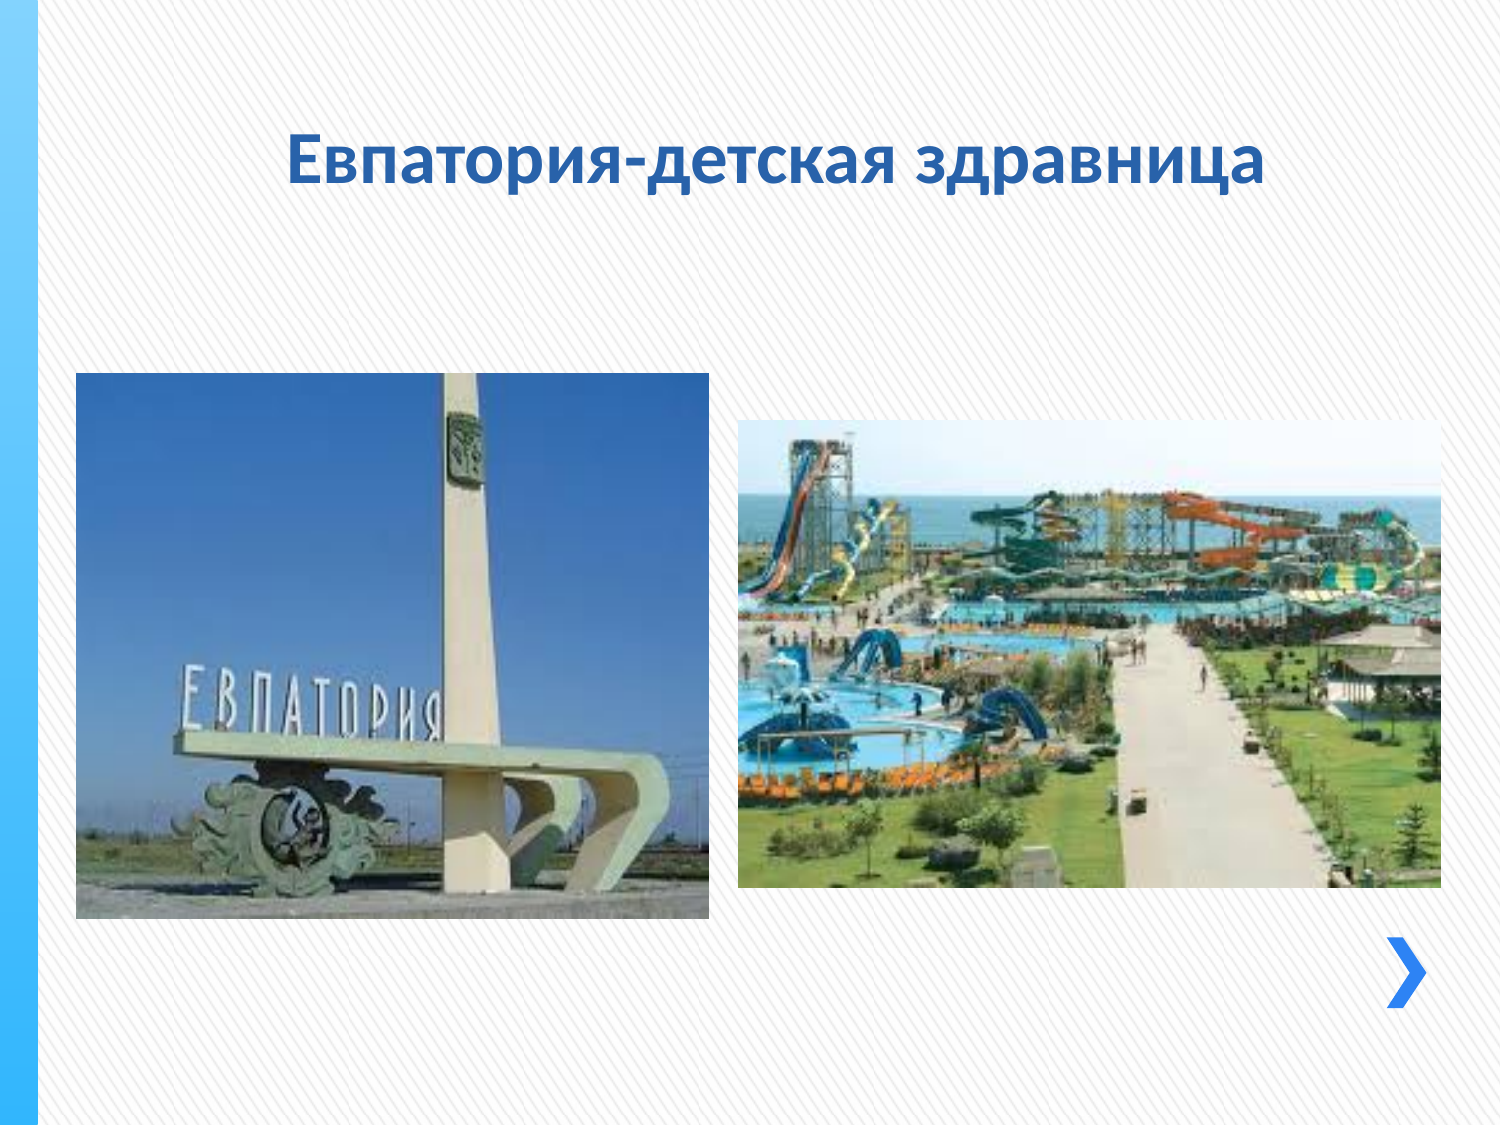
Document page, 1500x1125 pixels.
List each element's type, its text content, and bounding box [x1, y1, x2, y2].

title Евпатория-детская здравница [183, 19, 1371, 207]
picture [37, 0, 1500, 1125]
